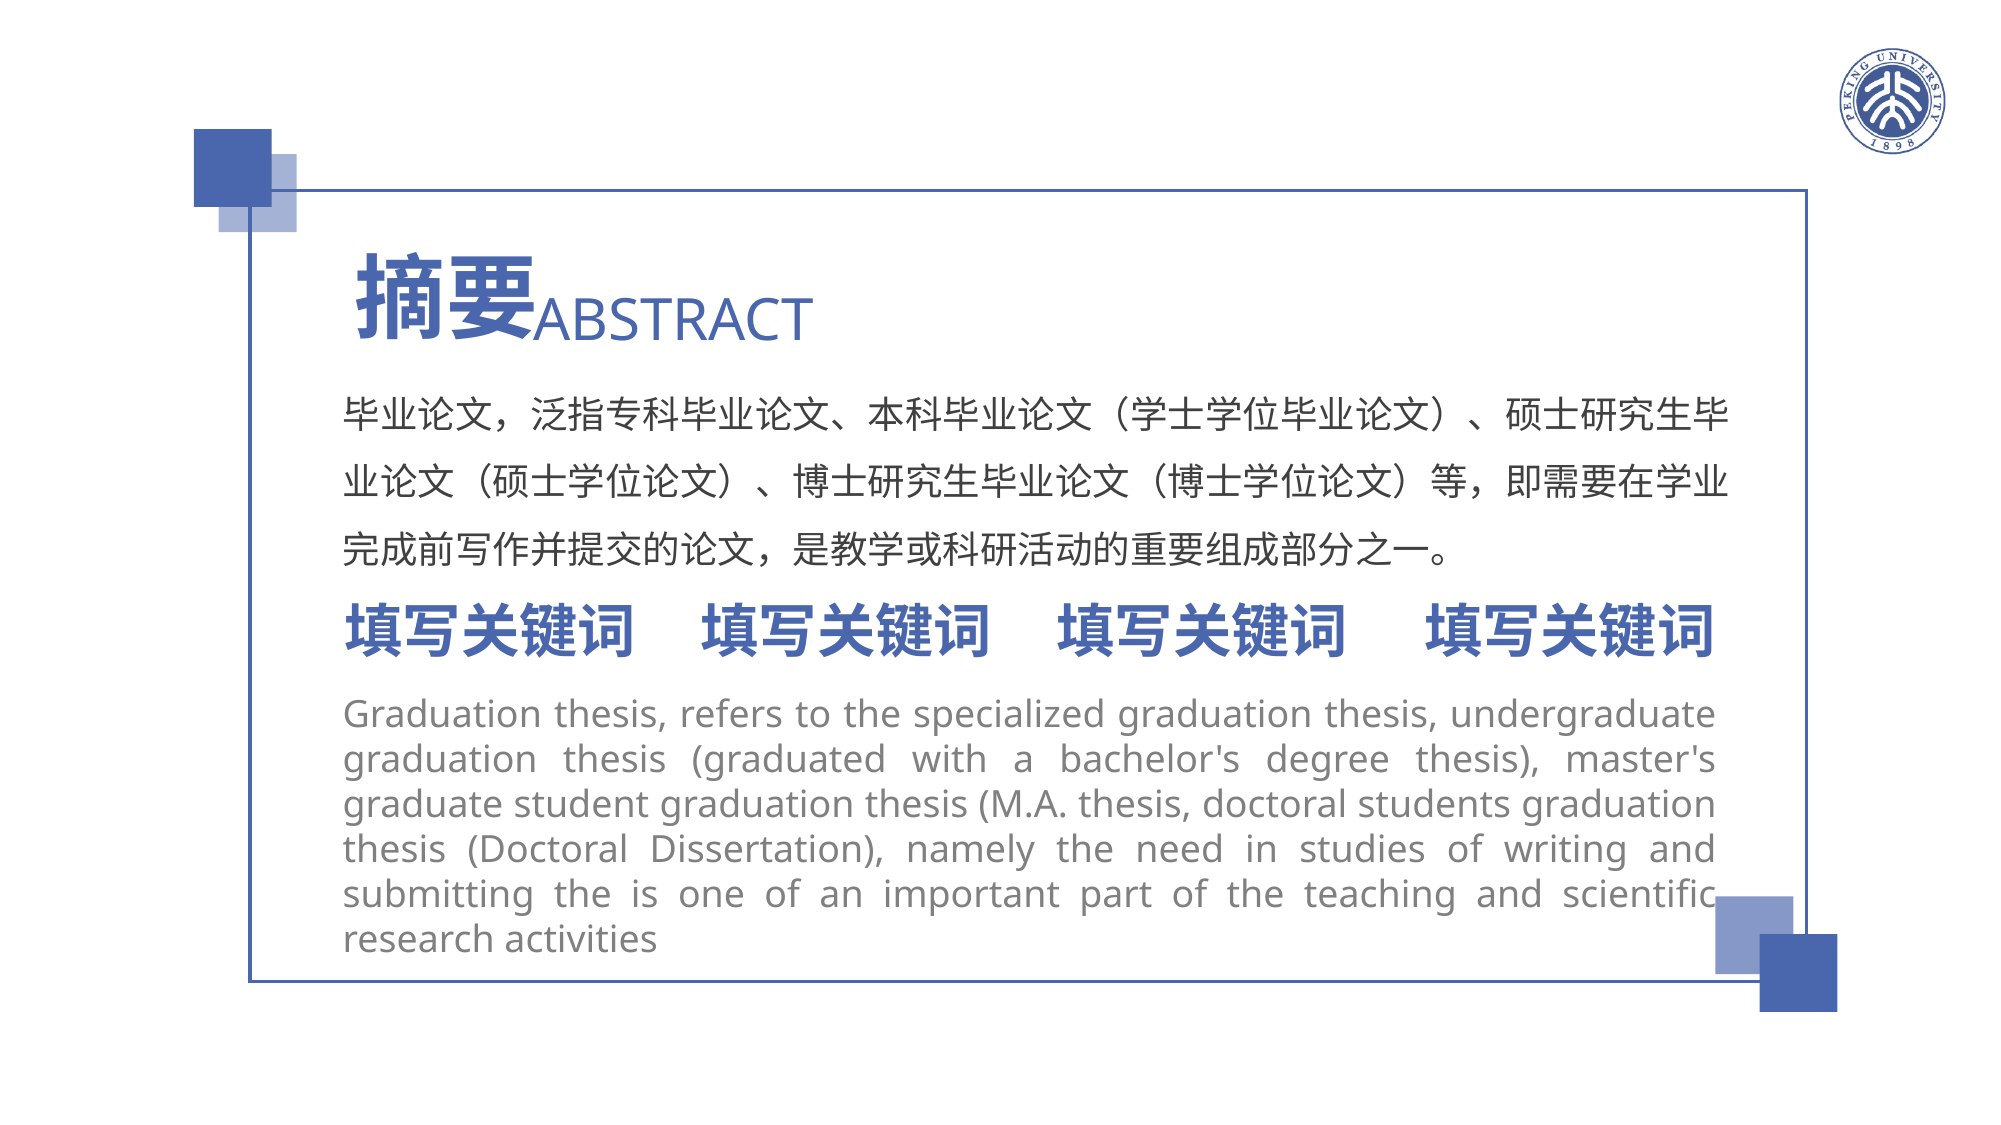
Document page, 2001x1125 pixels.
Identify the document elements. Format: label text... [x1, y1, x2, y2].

text_box Graduation thesis, refers to the specialized graduation thesis, undergraduate graduation thesis (graduated with a bachelor's degree thesis), master's graduate student graduation thesis (M.A. thesis, doctoral students graduation thesis (Doctoral Dissertation), namely the need in studies of writing and submitting the is one of an important part of the teaching and scientific research activities [327, 682, 1733, 967]
text_box [249, 189, 1807, 983]
text_box [193, 128, 273, 208]
text_box ABSTRACT [518, 274, 830, 360]
text_box 填写关键词 [1041, 586, 1363, 672]
picture [1837, 47, 1946, 155]
text_box [218, 153, 298, 233]
text_box [1714, 895, 1794, 975]
text_box 毕业论文，泛指专科毕业论文、本科毕业论文（学士学位毕业论文）、硕士研究生毕业论文（硕士学位论文）、博士研究生毕业论文（博士学位论文）等，即需要在学业完成前写作并提交的论文，是教学或科研活动的重要组成部分之一。 [327, 360, 1769, 578]
text_box 摘要 [340, 232, 554, 358]
text_box 填写关键词 [329, 586, 651, 672]
text_box [1759, 933, 1838, 1013]
text_box 填写关键词 [1409, 586, 1731, 672]
text_box 填写关键词 [685, 586, 1007, 672]
